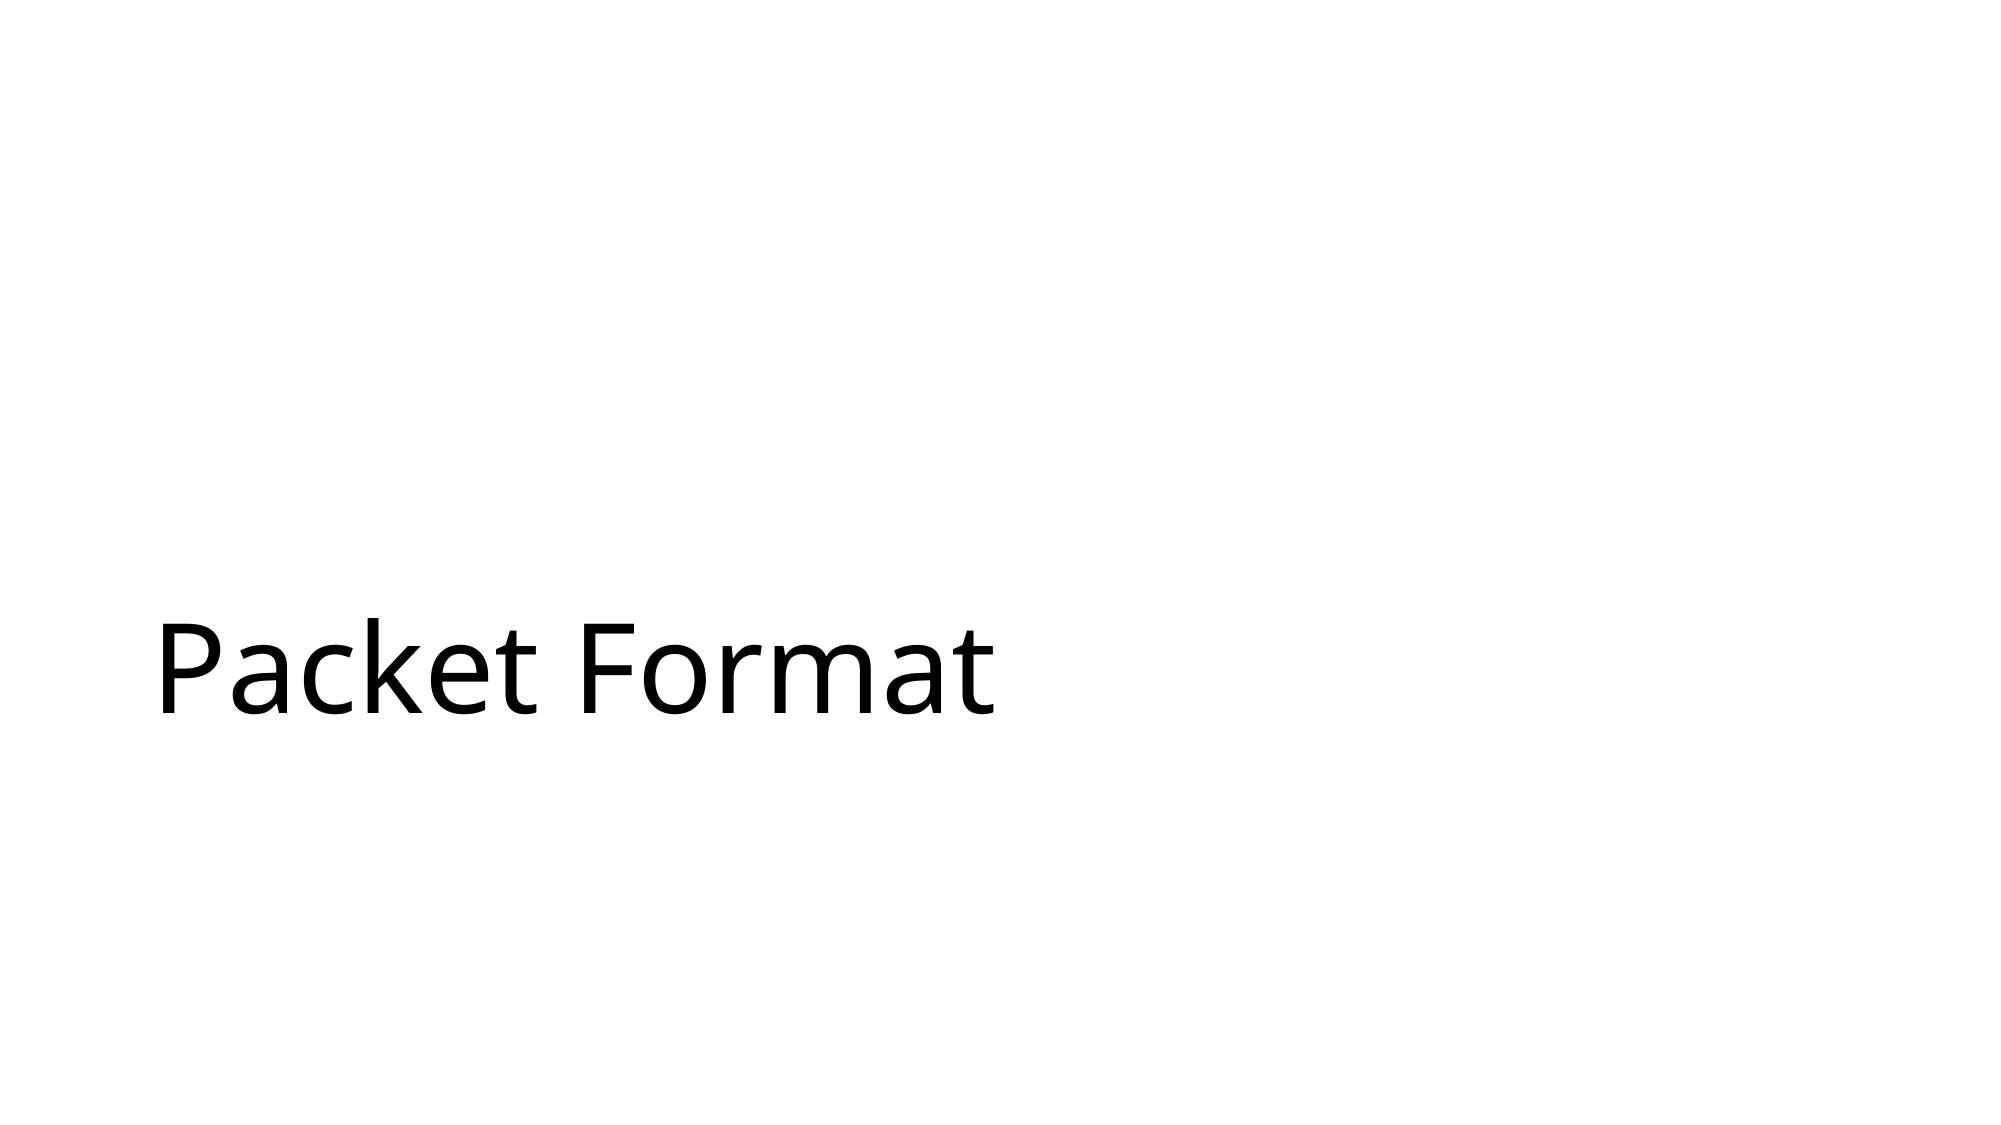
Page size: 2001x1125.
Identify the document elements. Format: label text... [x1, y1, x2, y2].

title Packet Format [136, 280, 1862, 749]
